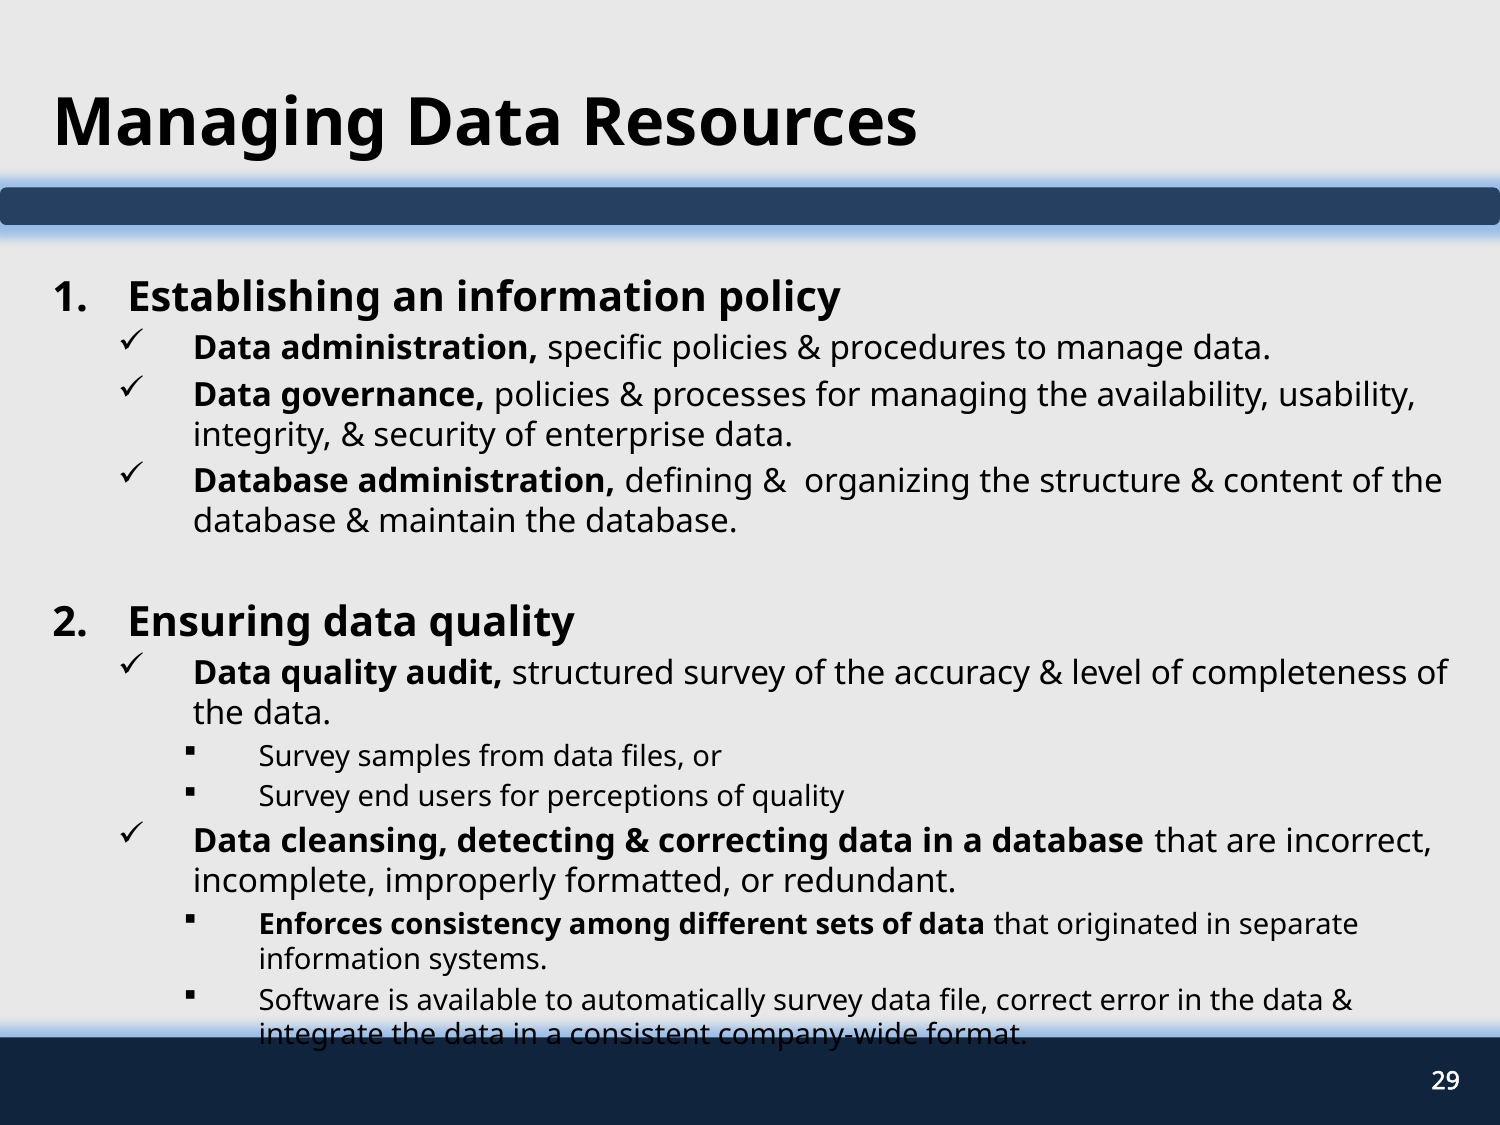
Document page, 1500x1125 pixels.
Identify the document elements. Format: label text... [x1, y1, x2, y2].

slide_number 29 [1412, 1050, 1475, 1113]
list Establishing an information policy Data administration, specific policies & procedures to manage data. Data governance, policies & processes for managing the availability, usability, integrity, & security of enterprise data. Database administration, defining & organizing the structure & content of the database & maintain the database. Ensuring data quality Data quality audit, structured survey of the accuracy & level of completeness of the data. Survey samples from data files, or Survey end users for perceptions of quality Data cleansing, detecting & correcting data in a database that are incorrect, incomplete, improperly formatted, or redundant. Enforces consistency among different sets of data that originated in separate information systems. Software is available to automatically survey data file, correct error in the data & integrate the data in a consistent company-wide format. [37, 262, 1475, 1013]
title Managing Data Resources [37, 62, 1338, 176]
